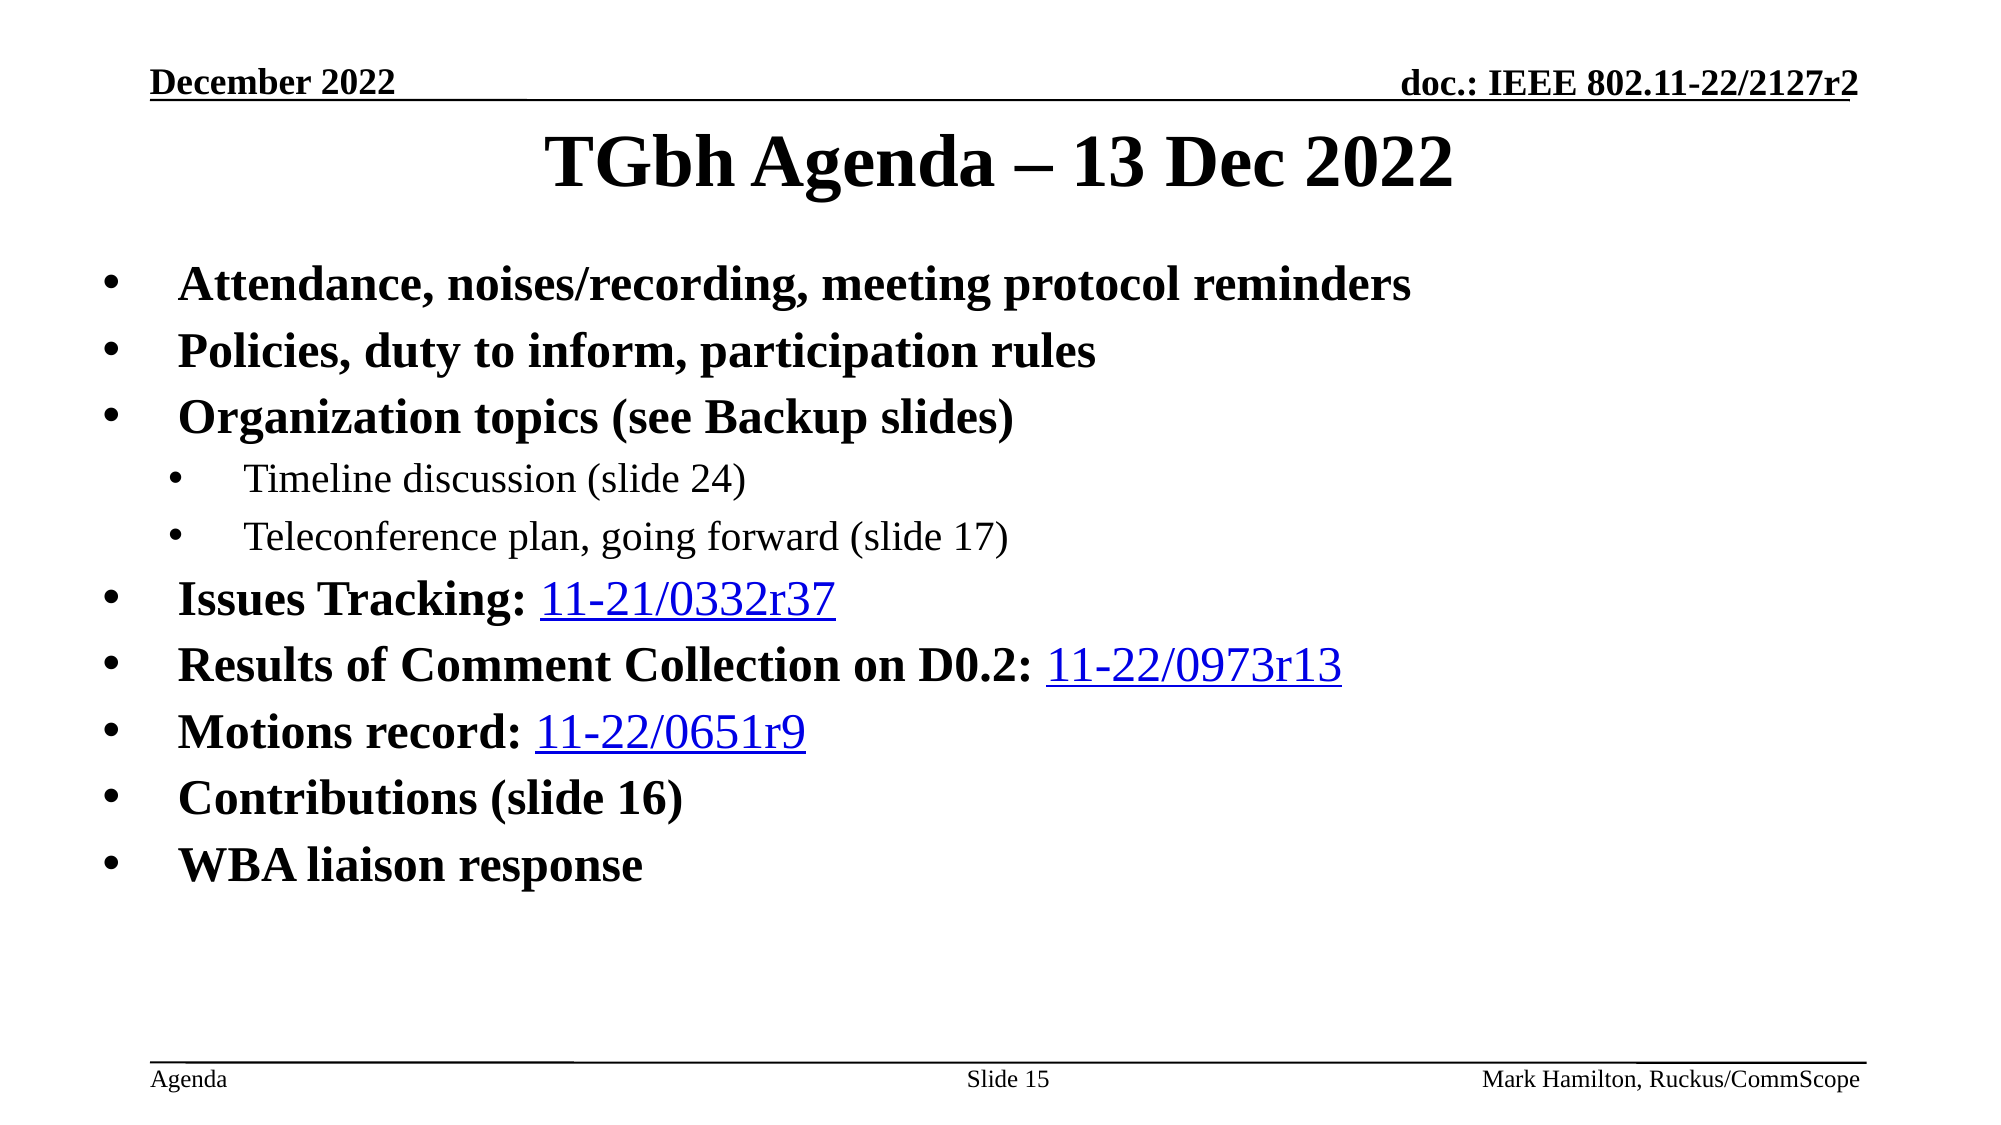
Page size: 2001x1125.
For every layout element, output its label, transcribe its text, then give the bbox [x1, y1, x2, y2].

slide_number Slide 15 [950, 1061, 1067, 1123]
list Attendance, noises/recording, meeting protocol reminders Policies, duty to inform, participation rules Organization topics (see Backup slides) Timeline discussion (slide 24) Teleconference plan, going forward (slide 17) Issues Tracking: 11-21/0332r37 Results of Comment Collection on D0.2: 11-22/0973r13 Motions record: 11-22/0651r9 Contributions (slide 16) WBA liaison response [87, 249, 1926, 1063]
title TGbh Agenda – 13 Dec 2022 [149, 112, 1850, 201]
